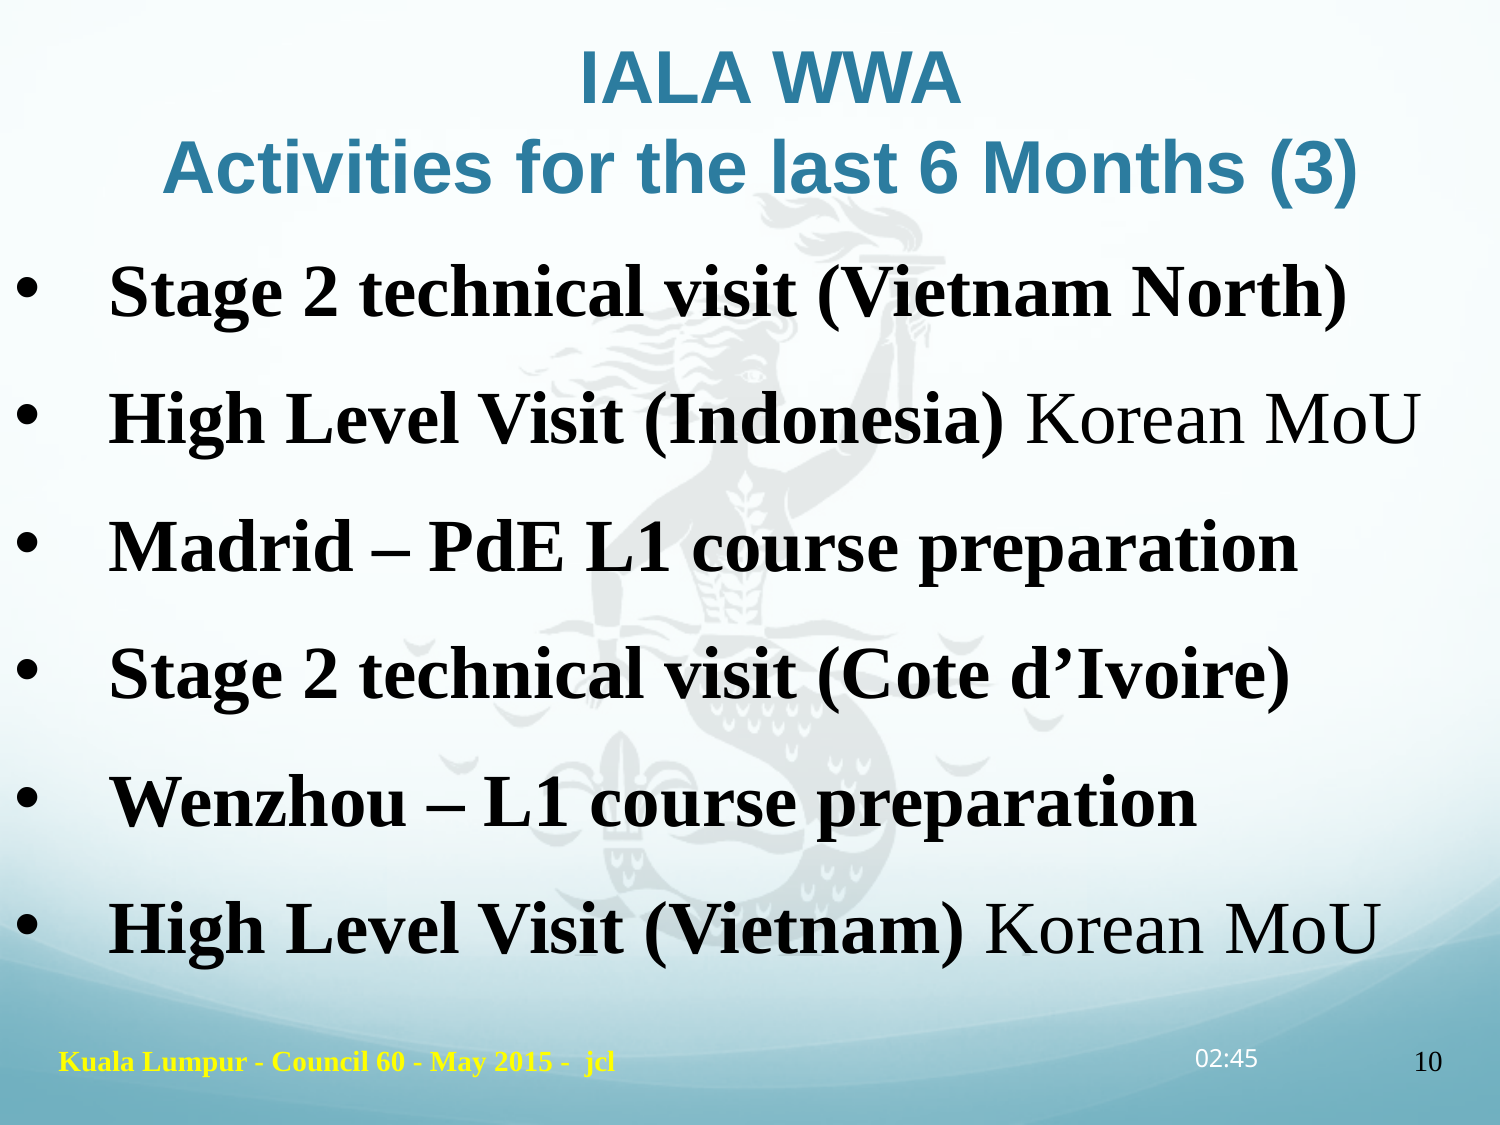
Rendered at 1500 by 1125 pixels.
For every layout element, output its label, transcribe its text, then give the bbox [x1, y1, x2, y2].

slide_number 10 [1295, 1029, 1459, 1090]
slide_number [923, 1029, 1274, 1090]
text_box Stage 2 technical visit (Vietnam North) High Level Visit (Indonesia) Korean MoU Madrid – PdE L1 course preparation Stage 2 technical visit (Cote d’Ivoire) Wenzhou – L1 course preparation High Level Visit (Vietnam) Korean MoU [0, 106, 1500, 976]
footer Kuala Lumpur - Council 60 - May 2015 - jcl [43, 1029, 838, 1090]
title IALA WWA Activities for the last 6 Months (3) [43, 0, 1500, 106]
